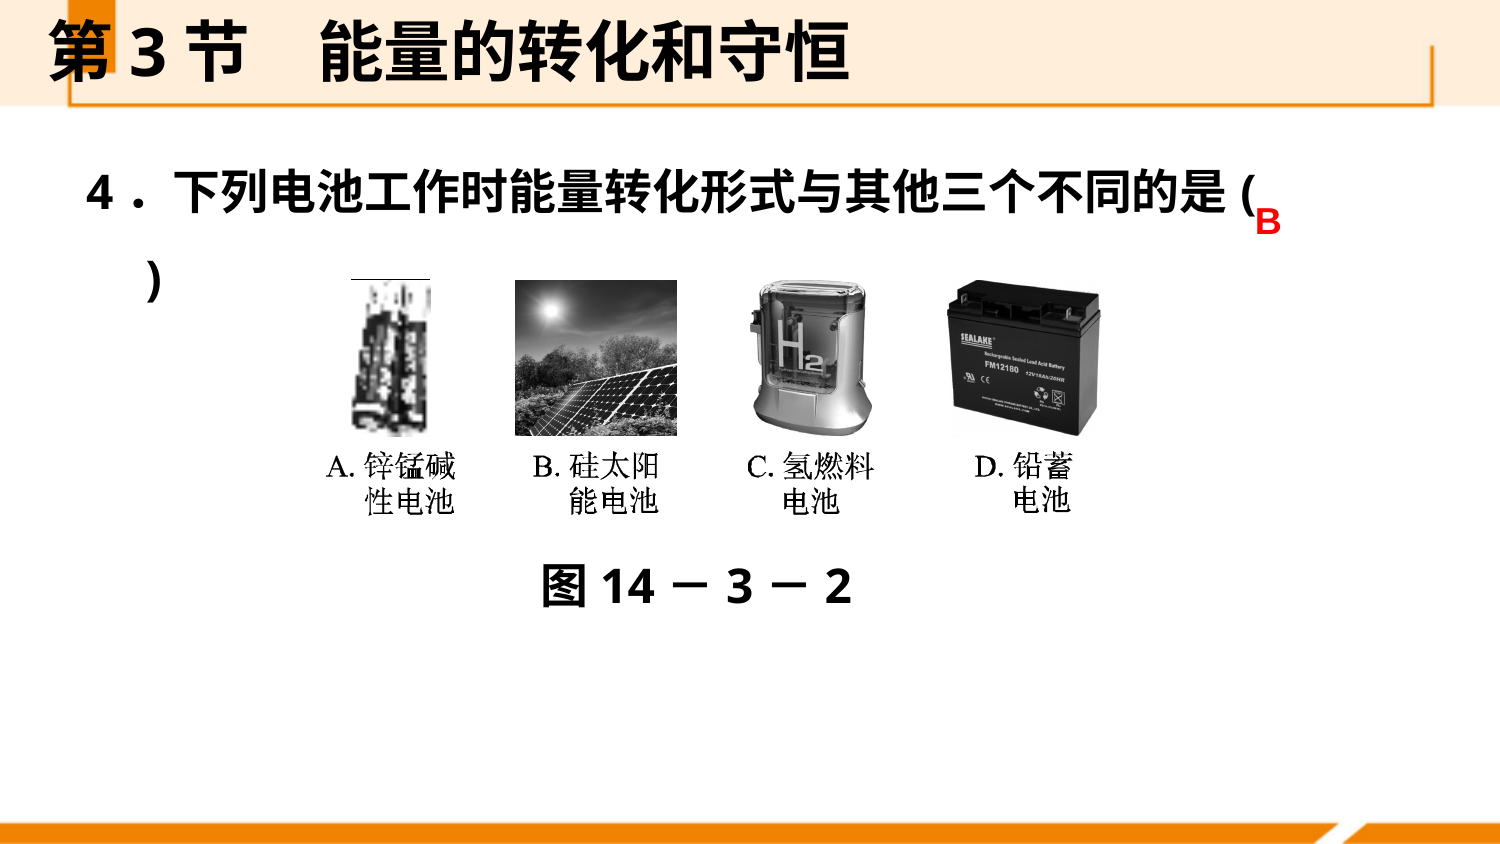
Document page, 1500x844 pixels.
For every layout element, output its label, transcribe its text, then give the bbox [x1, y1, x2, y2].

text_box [71, 167, 1393, 622]
text_box 第3节 能量的转化和守恒 [35, 3, 863, 96]
picture [0, 0, 1500, 844]
